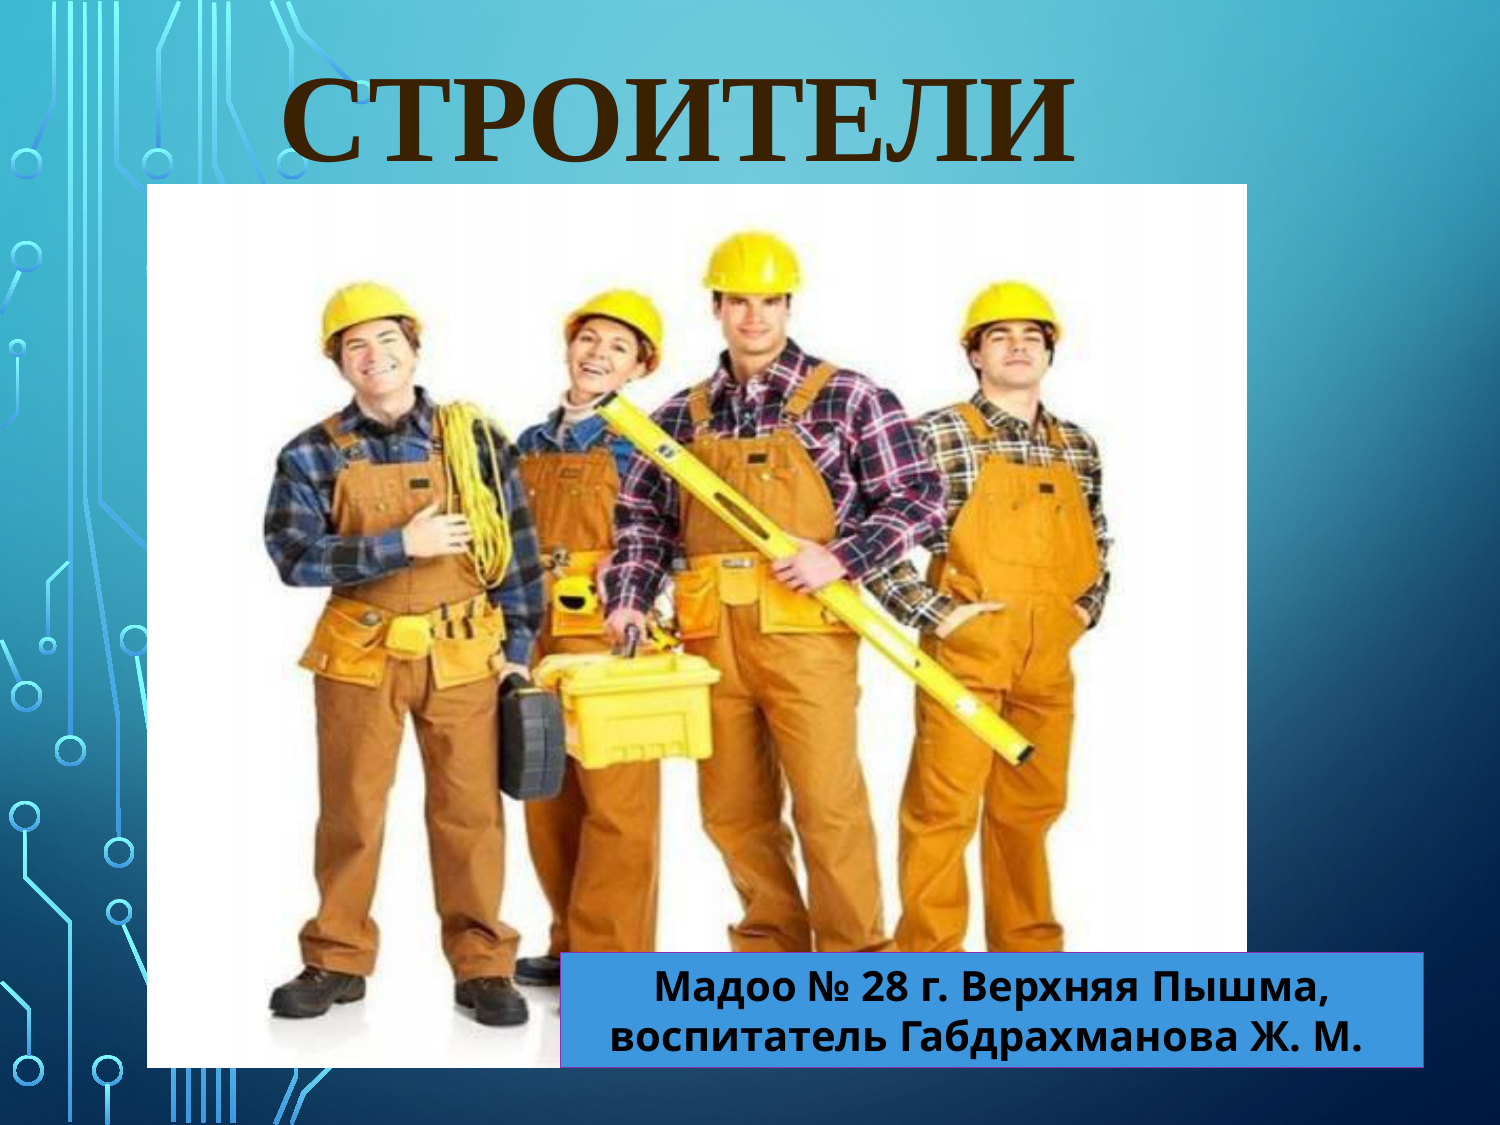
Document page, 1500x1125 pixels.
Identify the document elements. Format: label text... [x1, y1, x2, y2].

text_box Мадоо № 28 г. Верхняя Пышма, воспитатель Габдрахманова Ж. М. [1247, 952, 1424, 1068]
title строители [29, 0, 1394, 197]
picture [147, 184, 1247, 1068]
